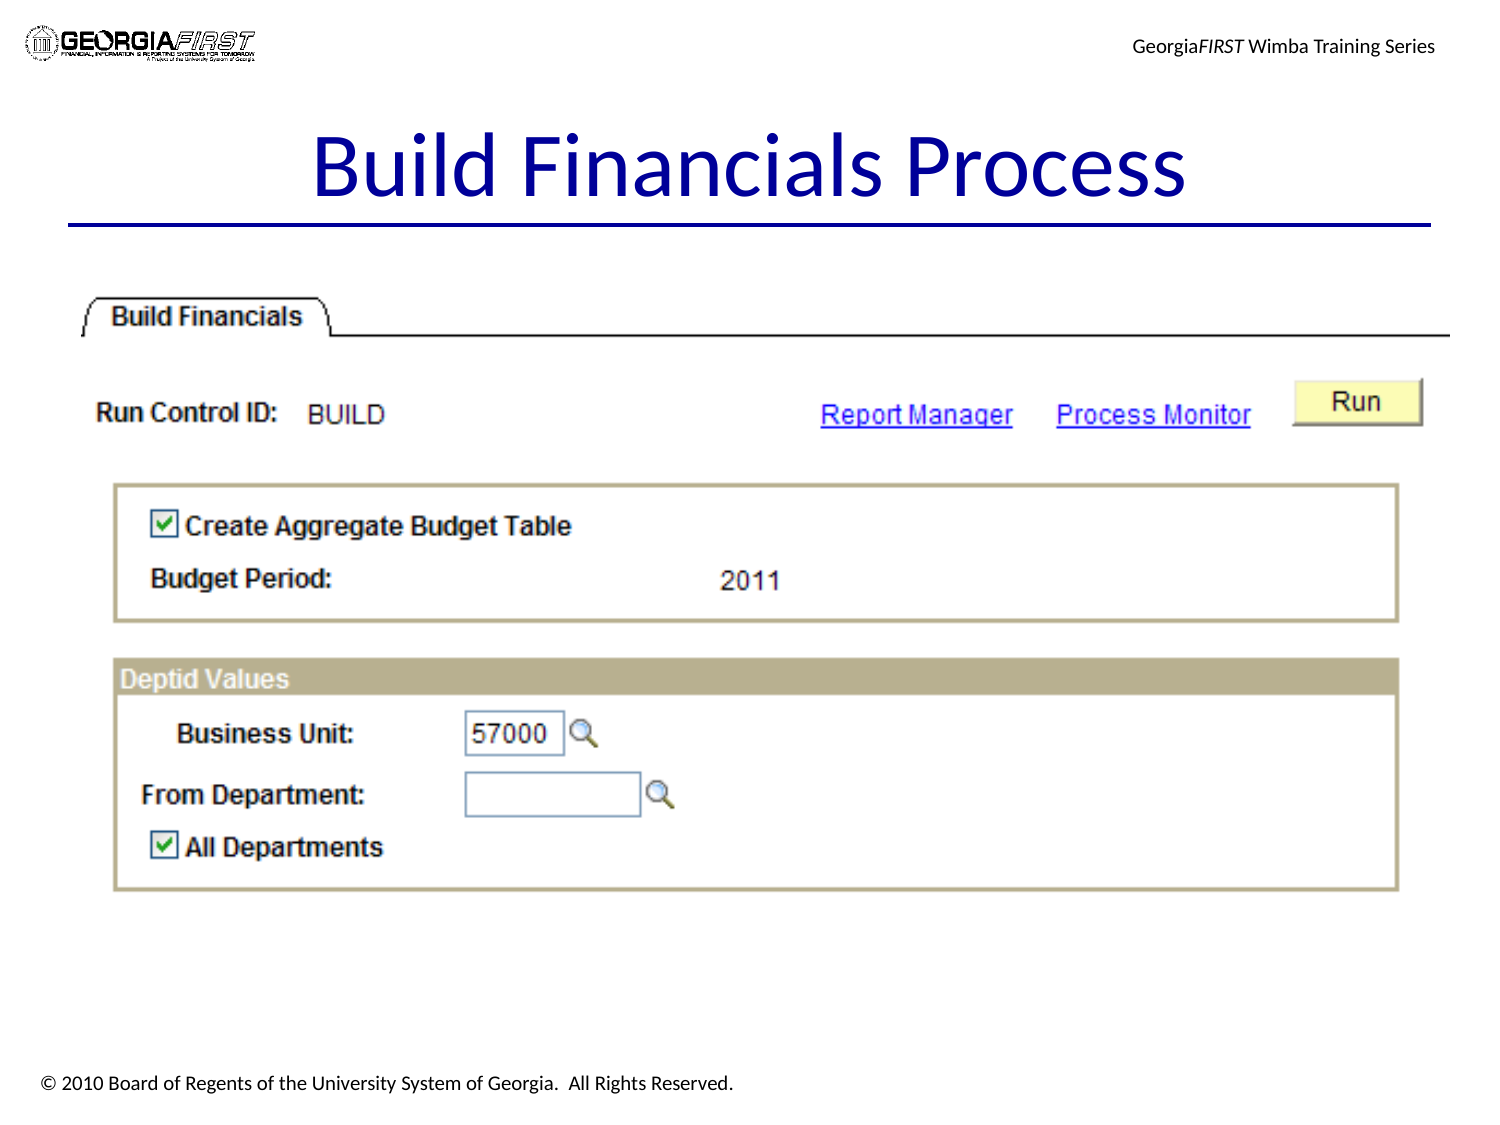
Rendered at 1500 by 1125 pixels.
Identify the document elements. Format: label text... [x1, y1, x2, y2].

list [80, 287, 1451, 926]
title Build Financials Process [75, 87, 1425, 233]
picture [24, 24, 255, 63]
